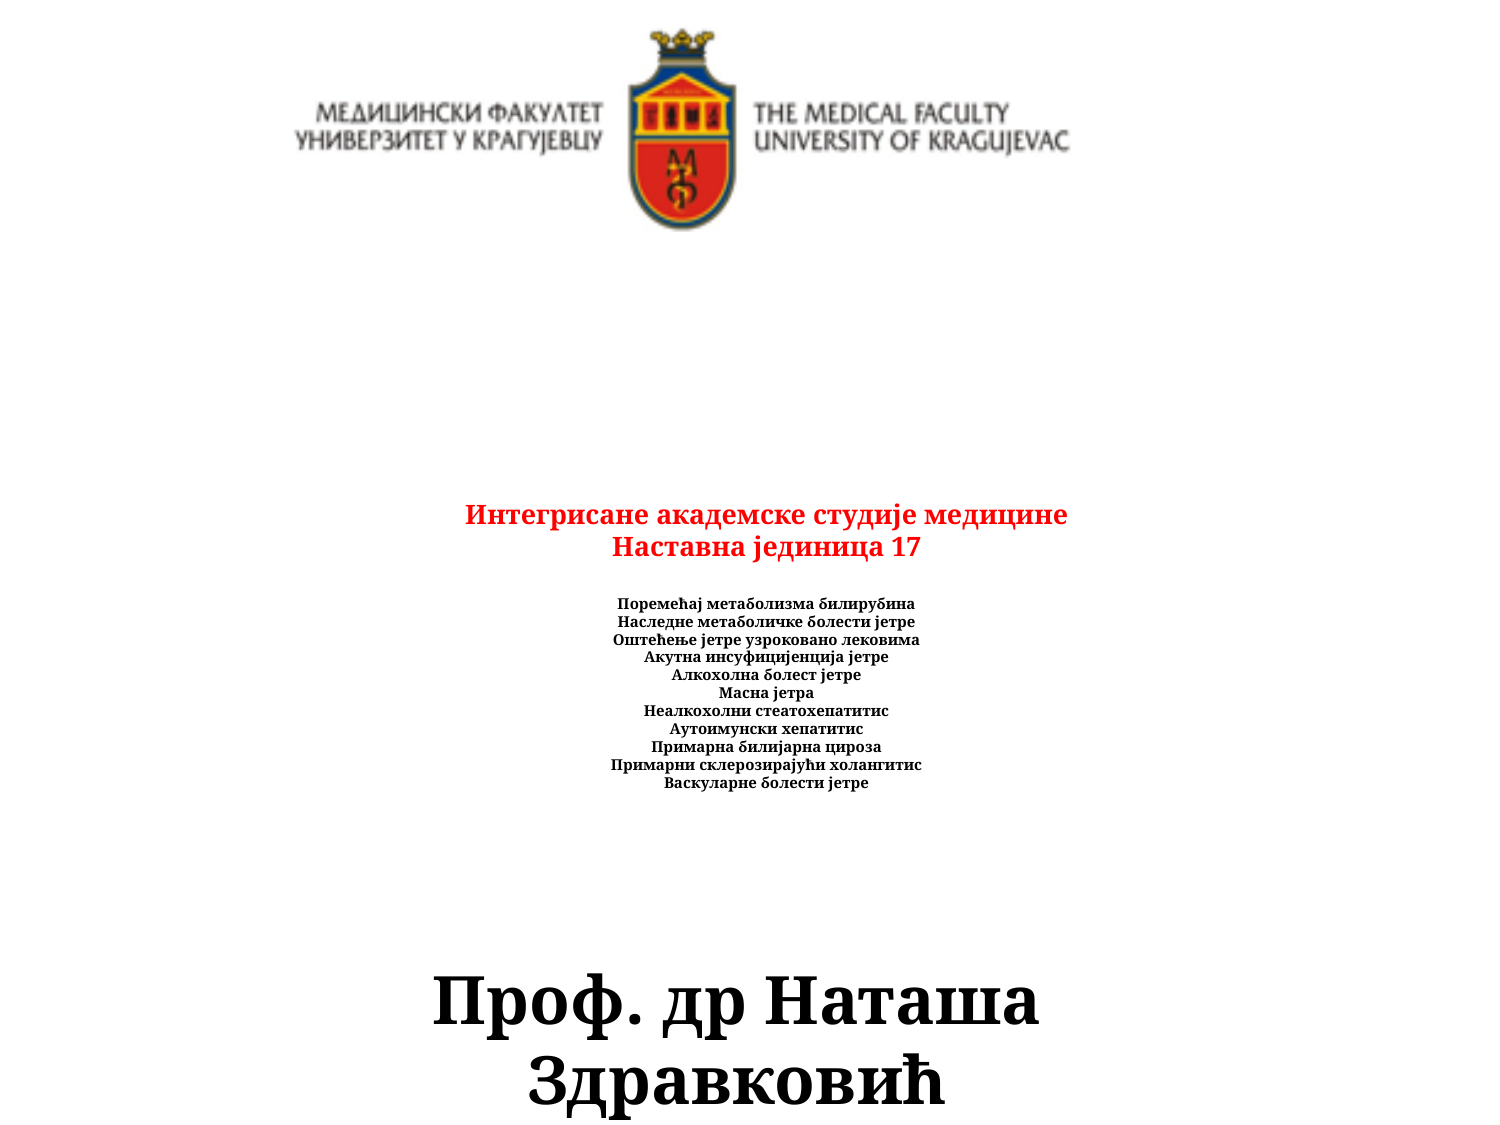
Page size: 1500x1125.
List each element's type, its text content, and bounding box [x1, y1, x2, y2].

picture [143, 24, 1284, 263]
title Интегрисане академске студије медицине Наставна јединица 17 Поремећај метаболизма билирубина Наследне метаболичке болести јетре Оштећење јетре узроковано лековима Акутна инсуфицијенција јетре Алкохолна болест јетре Масна јетра Неалкохолни стеатохепатитис Аутоимунски хепатитис Примарна билијарна цироза Примарни склерозирајући холангитис Васкуларне болести јетре [22, 487, 1500, 867]
subtitle Проф. др Наташа Здравковић [212, 950, 1263, 1100]
